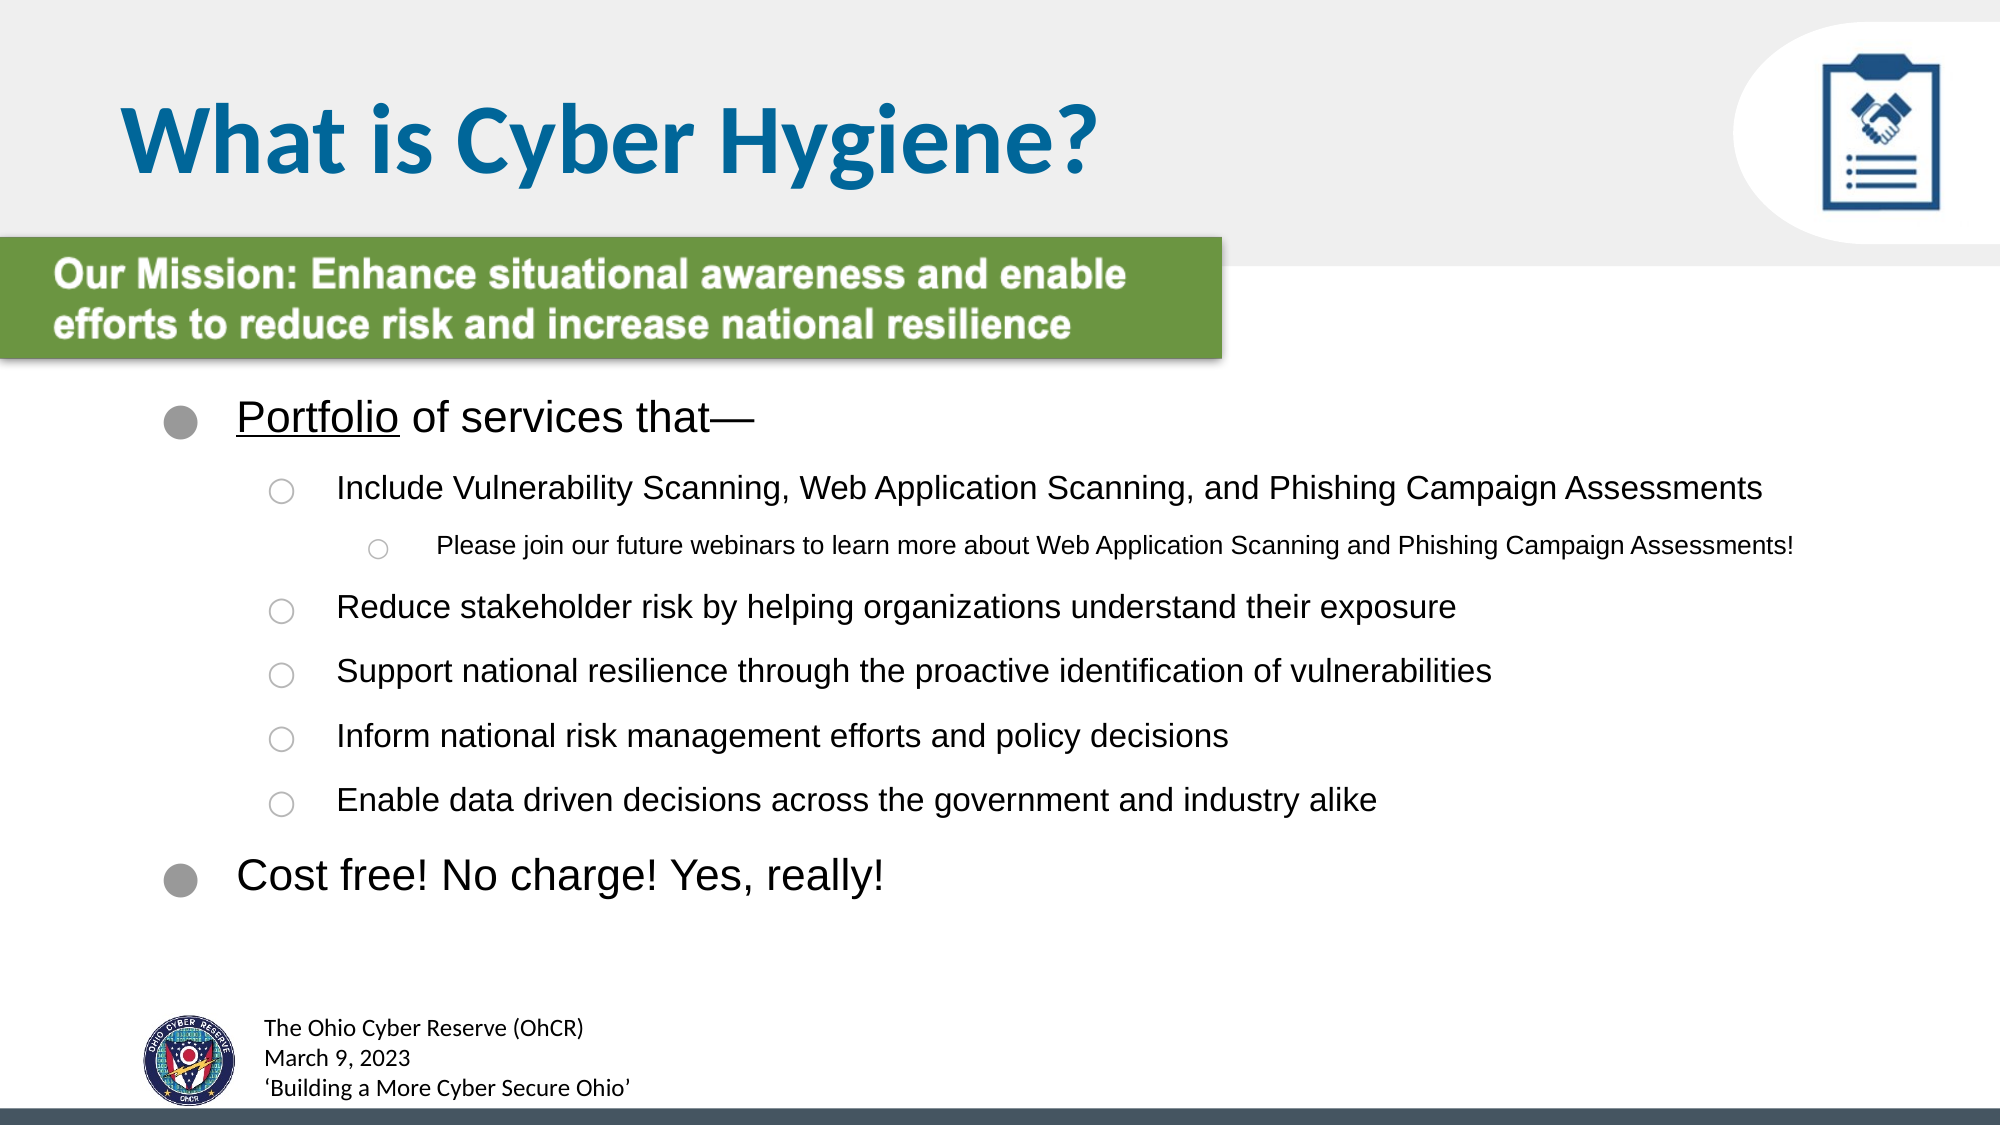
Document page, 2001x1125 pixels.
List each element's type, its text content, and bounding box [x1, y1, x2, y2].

text_box The Ohio Cyber Reserve (OhCR) March 9, 2023 ‘Building a More Cyber Secure Ohio’ [249, 1004, 647, 1109]
list Portfolio of services that— Include Vulnerability Scanning, Web Application Scanning, and Phishing Campaign Assessments Please join our future webinars to learn more about Web Application Scanning and Phishing Campaign Assessments! Reduce stakeholder risk by helping organizations understand their exposure Support national resilience through the proactive identification of vulnerabilities Inform national risk management efforts and policy decisions Enable data driven decisions across the government and industry alike Cost free! No charge! Yes, really! [116, 357, 1884, 1103]
text_box What is Cyber Hygiene? [0, 0, 2000, 267]
text_box [1733, 21, 2000, 245]
picture [0, 232, 1222, 377]
picture [1798, 39, 1984, 228]
picture [140, 1013, 238, 1108]
